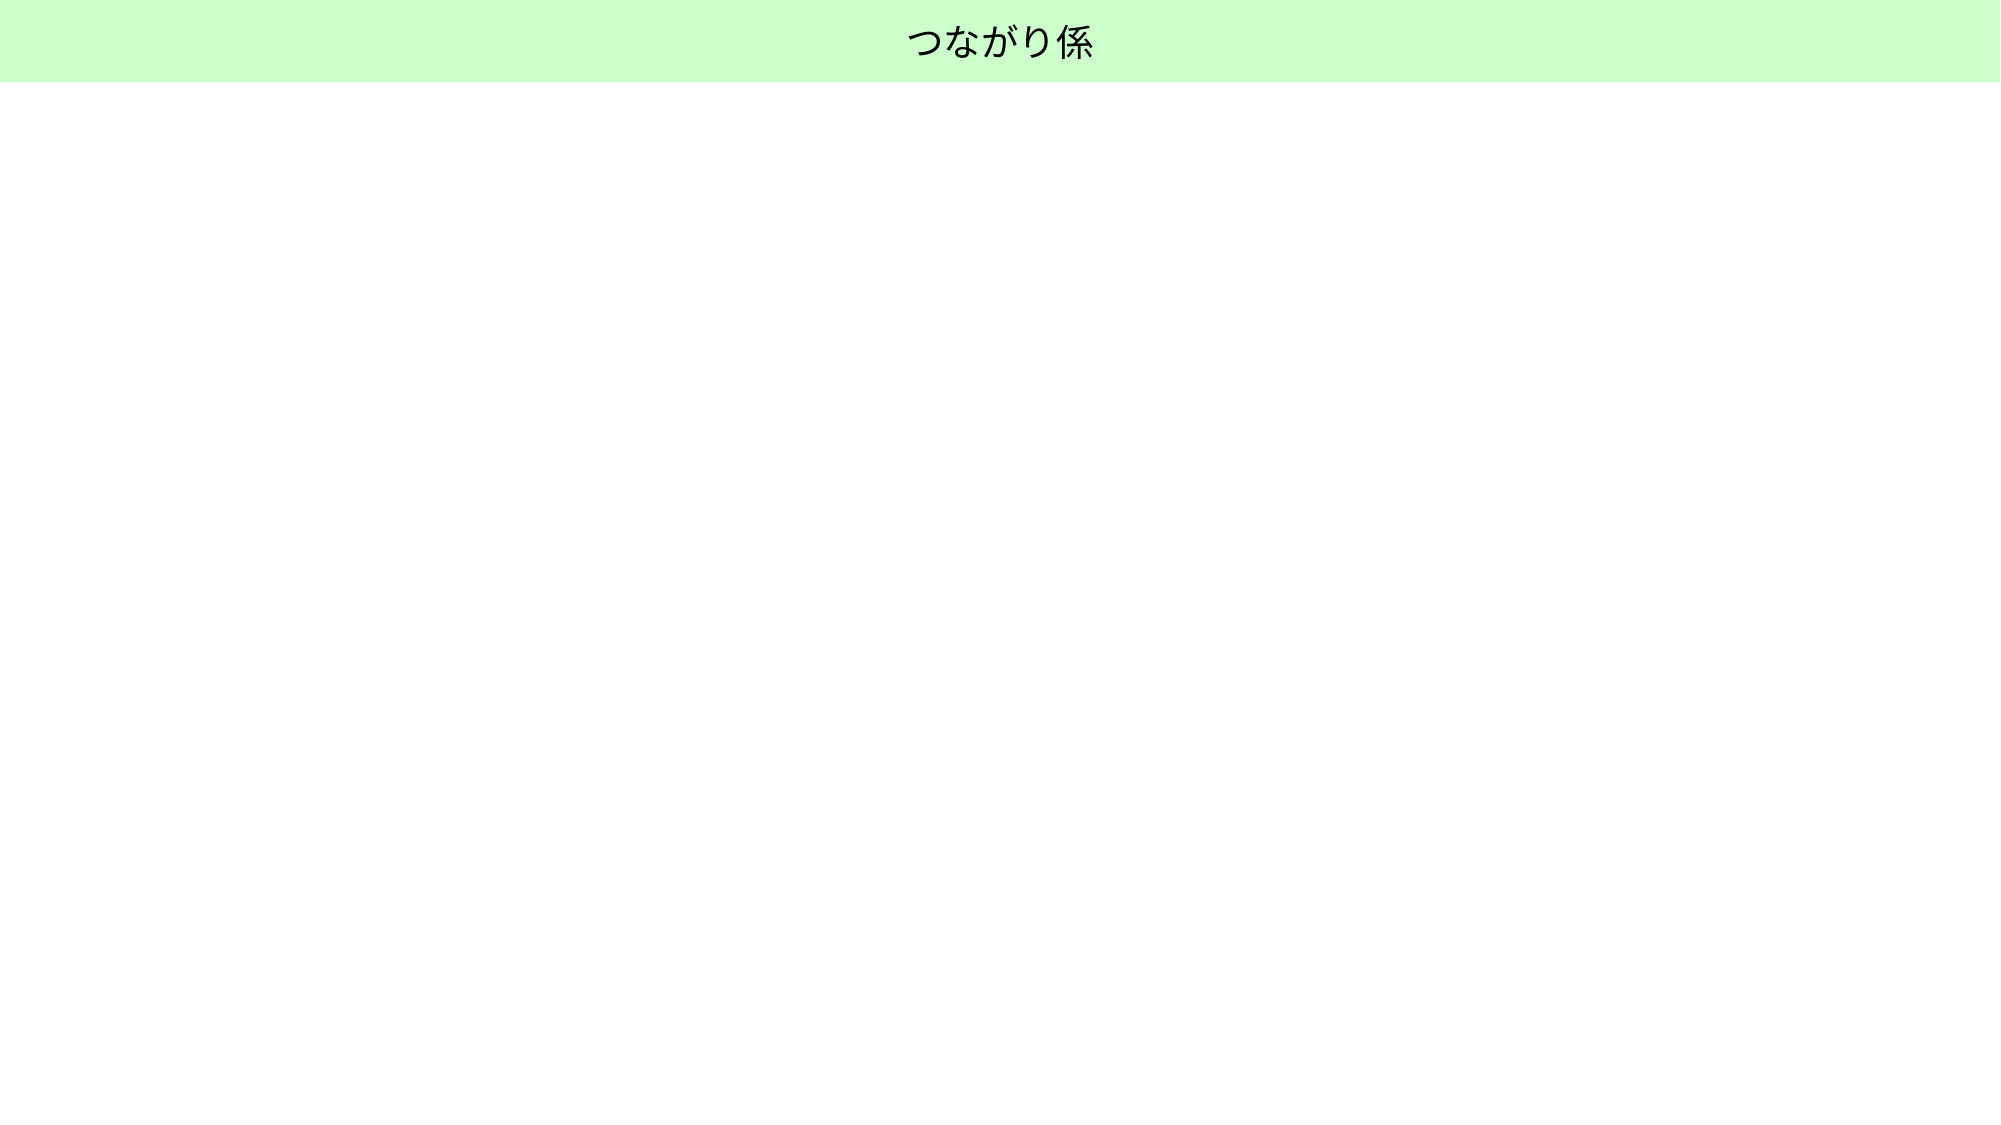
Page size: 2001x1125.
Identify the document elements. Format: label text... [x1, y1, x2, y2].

text_box つながり係 [0, 0, 2000, 84]
